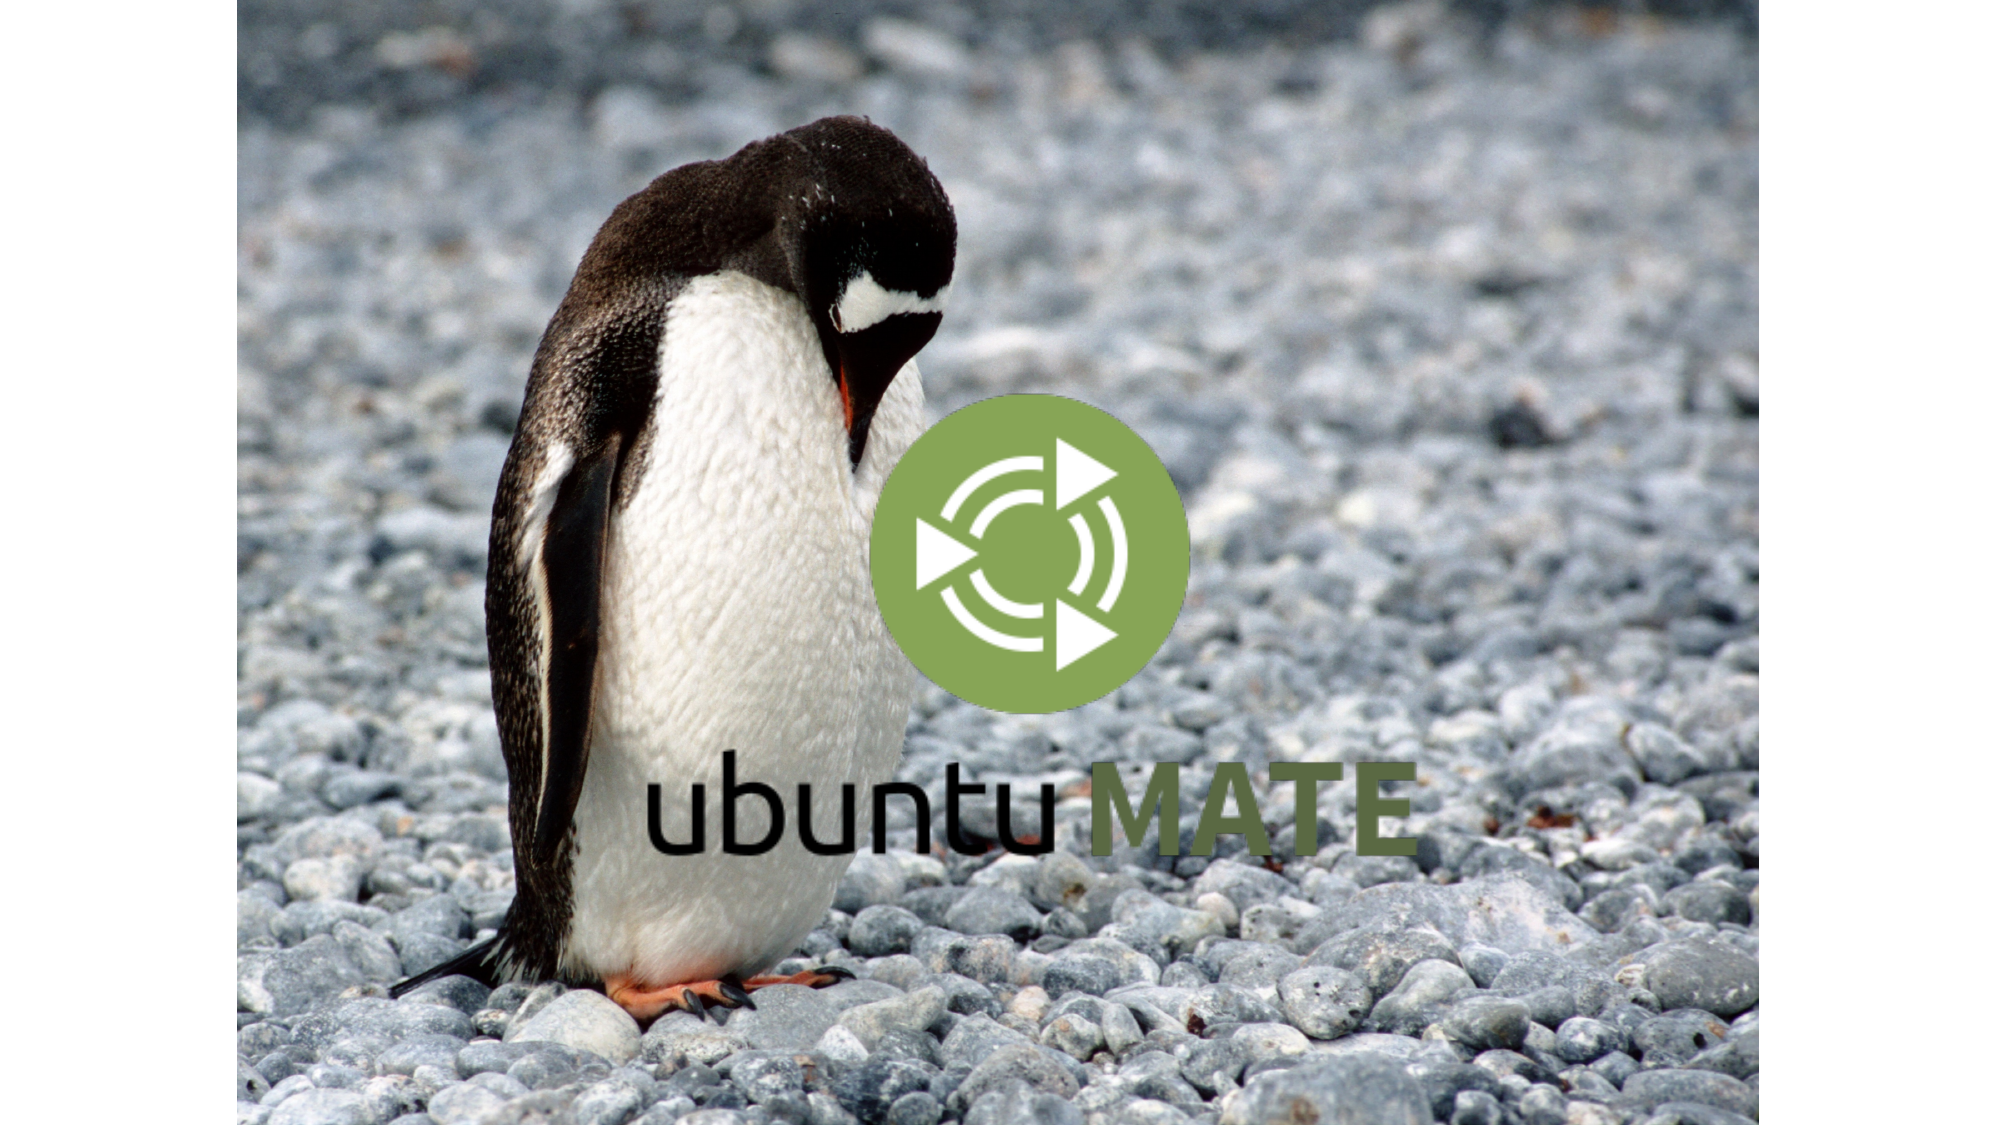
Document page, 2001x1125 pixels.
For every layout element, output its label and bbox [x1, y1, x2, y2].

picture [237, 0, 1759, 1125]
